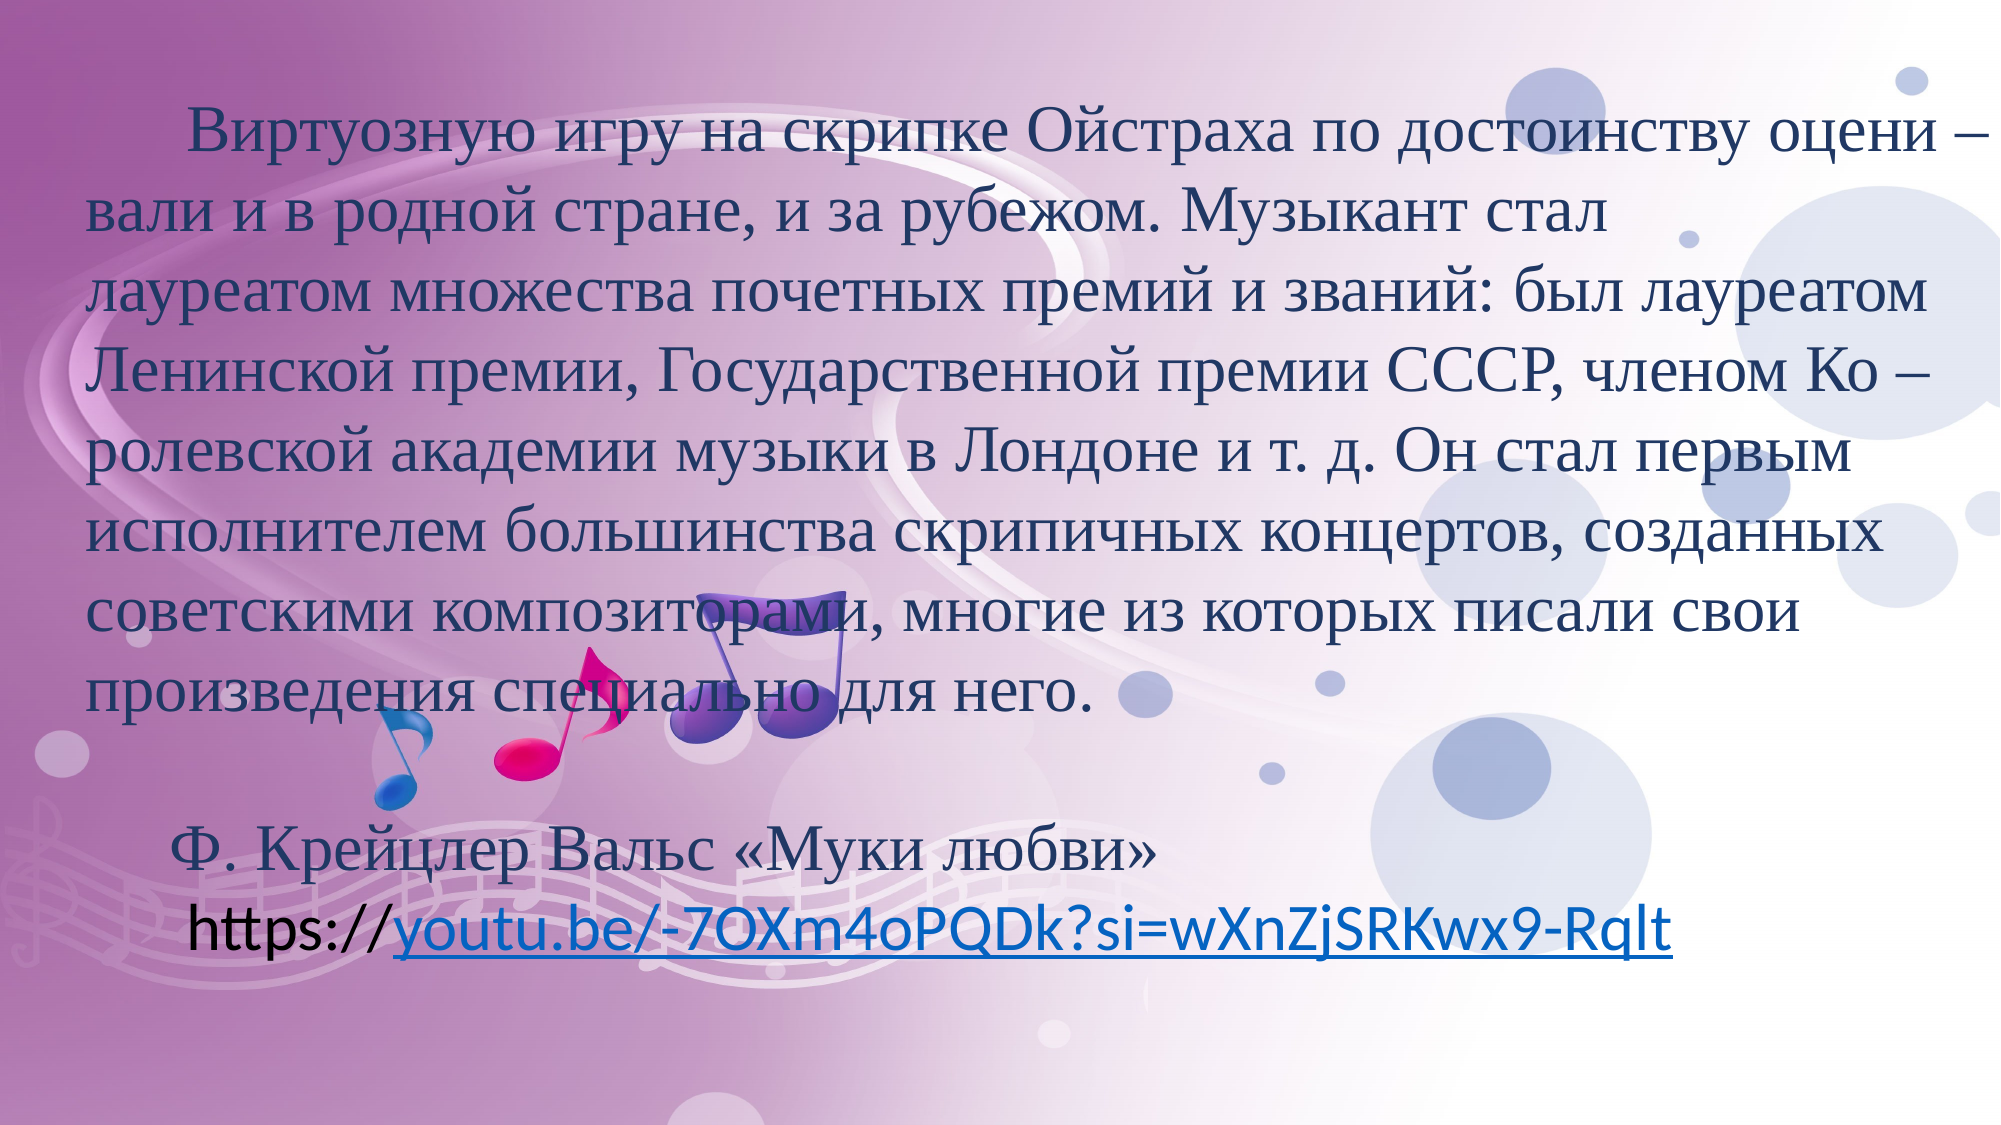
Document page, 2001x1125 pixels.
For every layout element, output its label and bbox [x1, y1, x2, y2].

list [0, 0, 2000, 1125]
